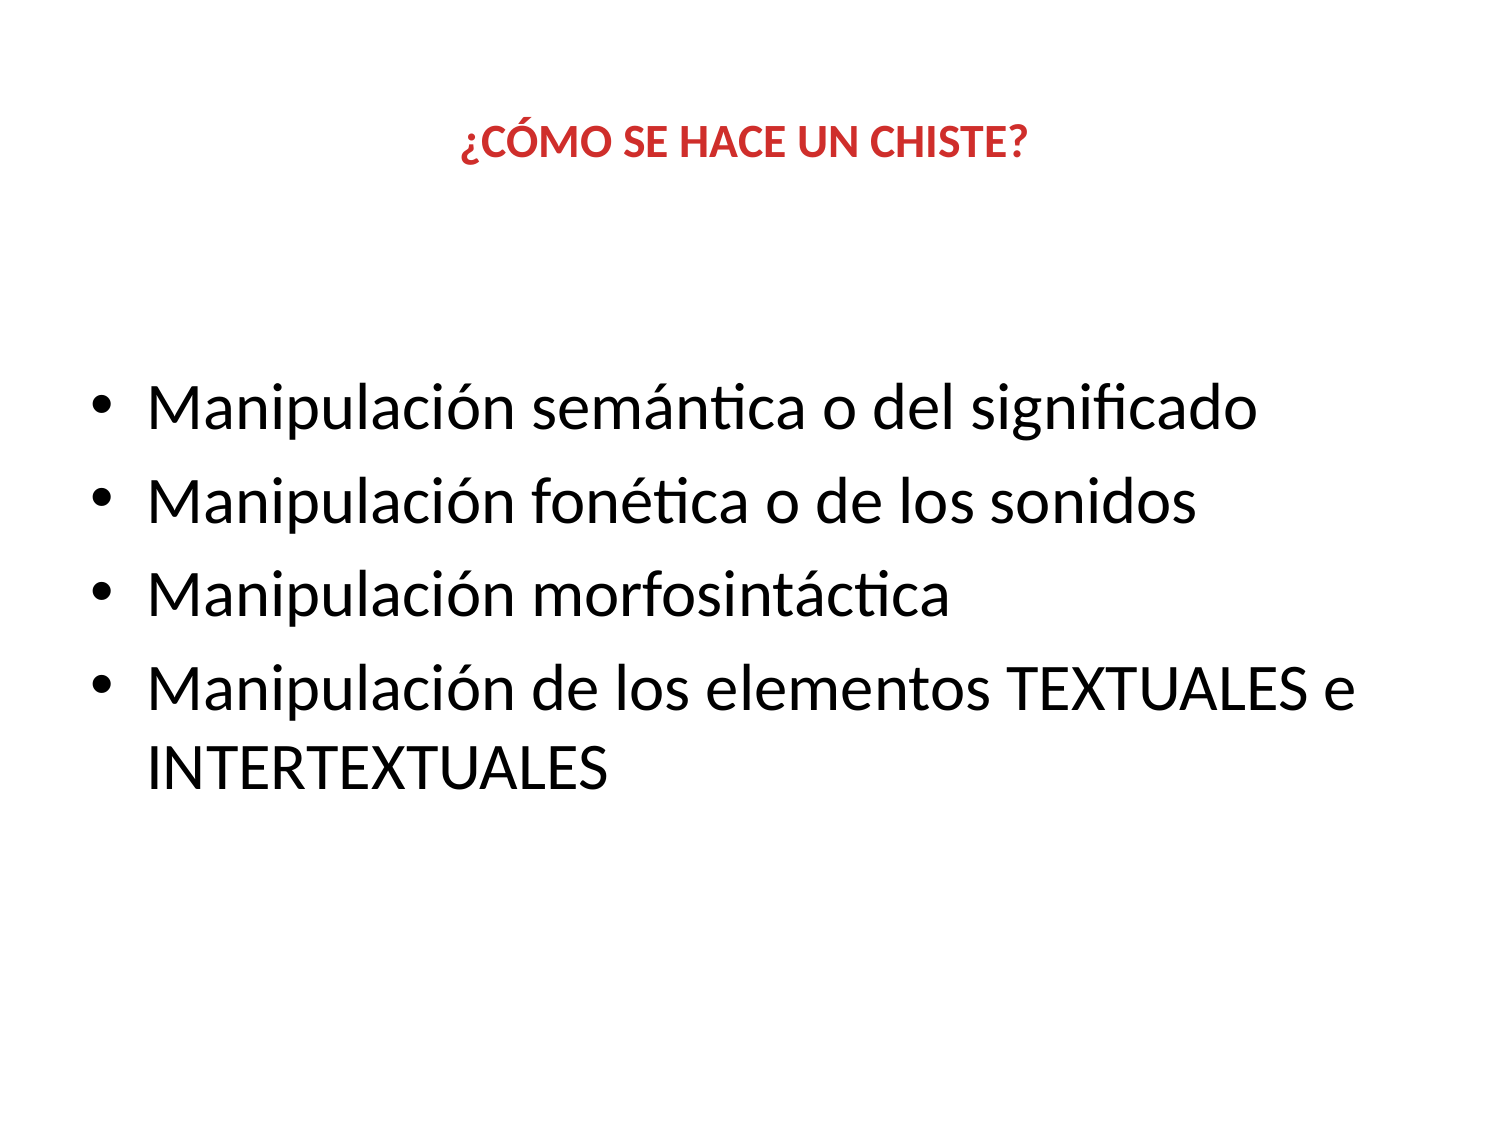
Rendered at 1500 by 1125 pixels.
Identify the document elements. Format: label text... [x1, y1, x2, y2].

title ¿CÓMO SE HACE UN CHISTE? [75, 45, 1425, 233]
list Manipulación semántica o del significado Manipulación fonética o de los sonidos Manipulación morfosintáctica Manipulación de los elementos TEXTUALES e INTERTEXTUALES [75, 262, 1425, 1005]
